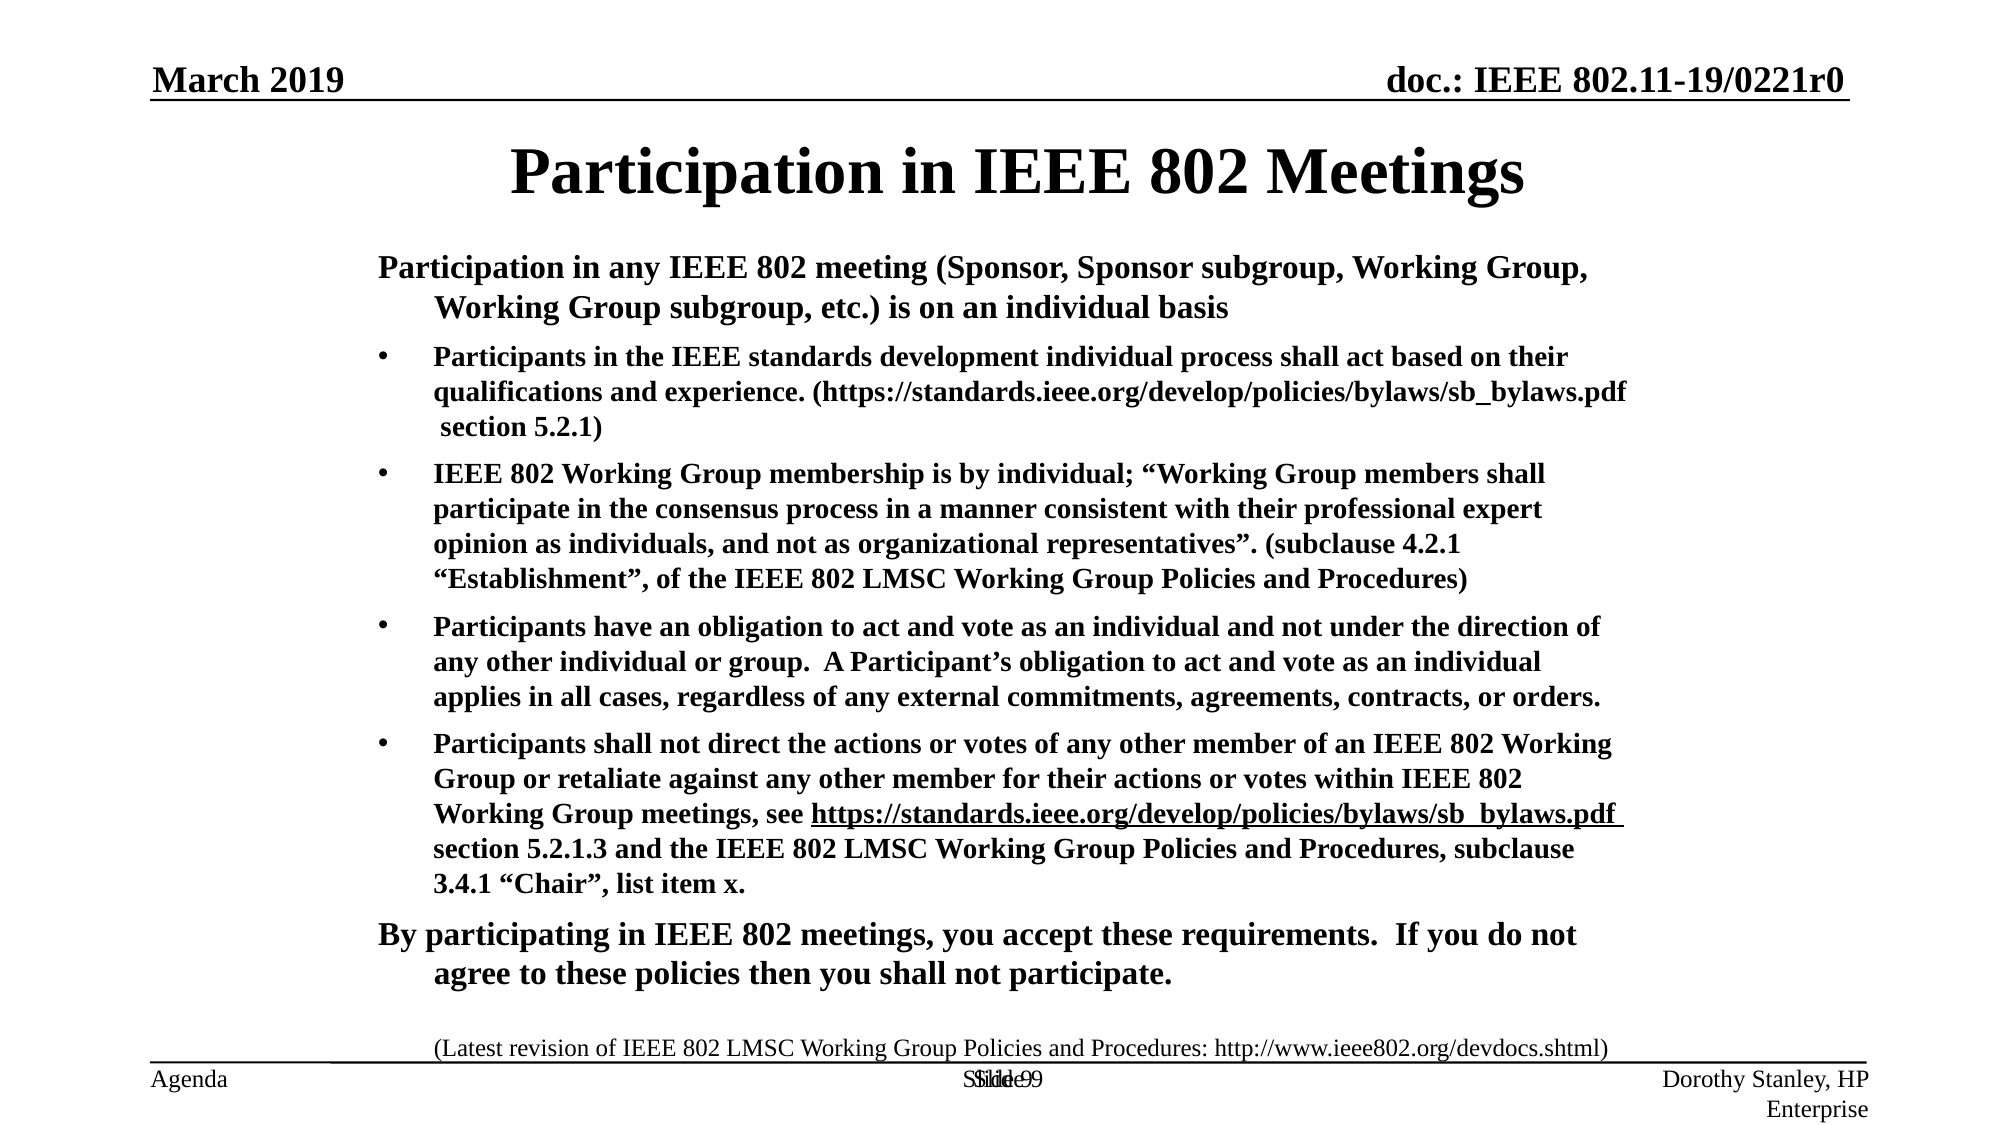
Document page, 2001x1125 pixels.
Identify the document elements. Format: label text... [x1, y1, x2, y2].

title Participation in IEEE 802 Meetings [362, 72, 1675, 263]
footer Dorothy Stanley, HP Enterprise [1609, 1062, 1869, 1093]
text_box Participation in any IEEE 802 meeting (Sponsor, Sponsor subgroup, Working Group, Working Group subgroup, etc.) is on an individual basis Participants in the IEEE standards development individual process shall act based on their qualifications and experience. (https://standards.ieee.org/develop/policies/bylaws/sb_bylaws.pdf section 5.2.1) IEEE 802 Working Group membership is by individual; “Working Group members shall participate in the consensus process in a manner consistent with their professional expert opinion as individuals, and not as organizational representatives”. (subclause 4.2.1 “Establishment”, of the IEEE 802 LMSC Working Group Policies and Procedures) Participants have an obligation to act and vote as an individual and not under the direction of any other individual or group. A Participant’s obligation to act and vote as an individual applies in all cases, regardless of any external commitments, agreements, contracts, or orders. Participants shall not direct the actions or votes of any other member of an IEEE 802 Working Group or retaliate against any other member for their actions or votes within IEEE 802 Working Group meetings, see https://standards.ieee.org/develop/policies/bylaws/sb_bylaws.pdf section 5.2.1.3 and the IEEE 802 LMSC Working Group Policies and Procedures, subclause 3.4.1 “Chair”, list item x. By participating in IEEE 802 meetings, you accept these requirements. If you do not agree to these policies then you shall not participate. (Latest revision of IEEE 802 LMSC Working Group Policies and Procedures: http://www.ieee802.org/devdocs.shtml) [362, 237, 1650, 995]
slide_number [152, 54, 567, 100]
slide_number Slide 9 [964, 1062, 1053, 1093]
text_box Slide 9 [962, 1062, 1050, 1122]
